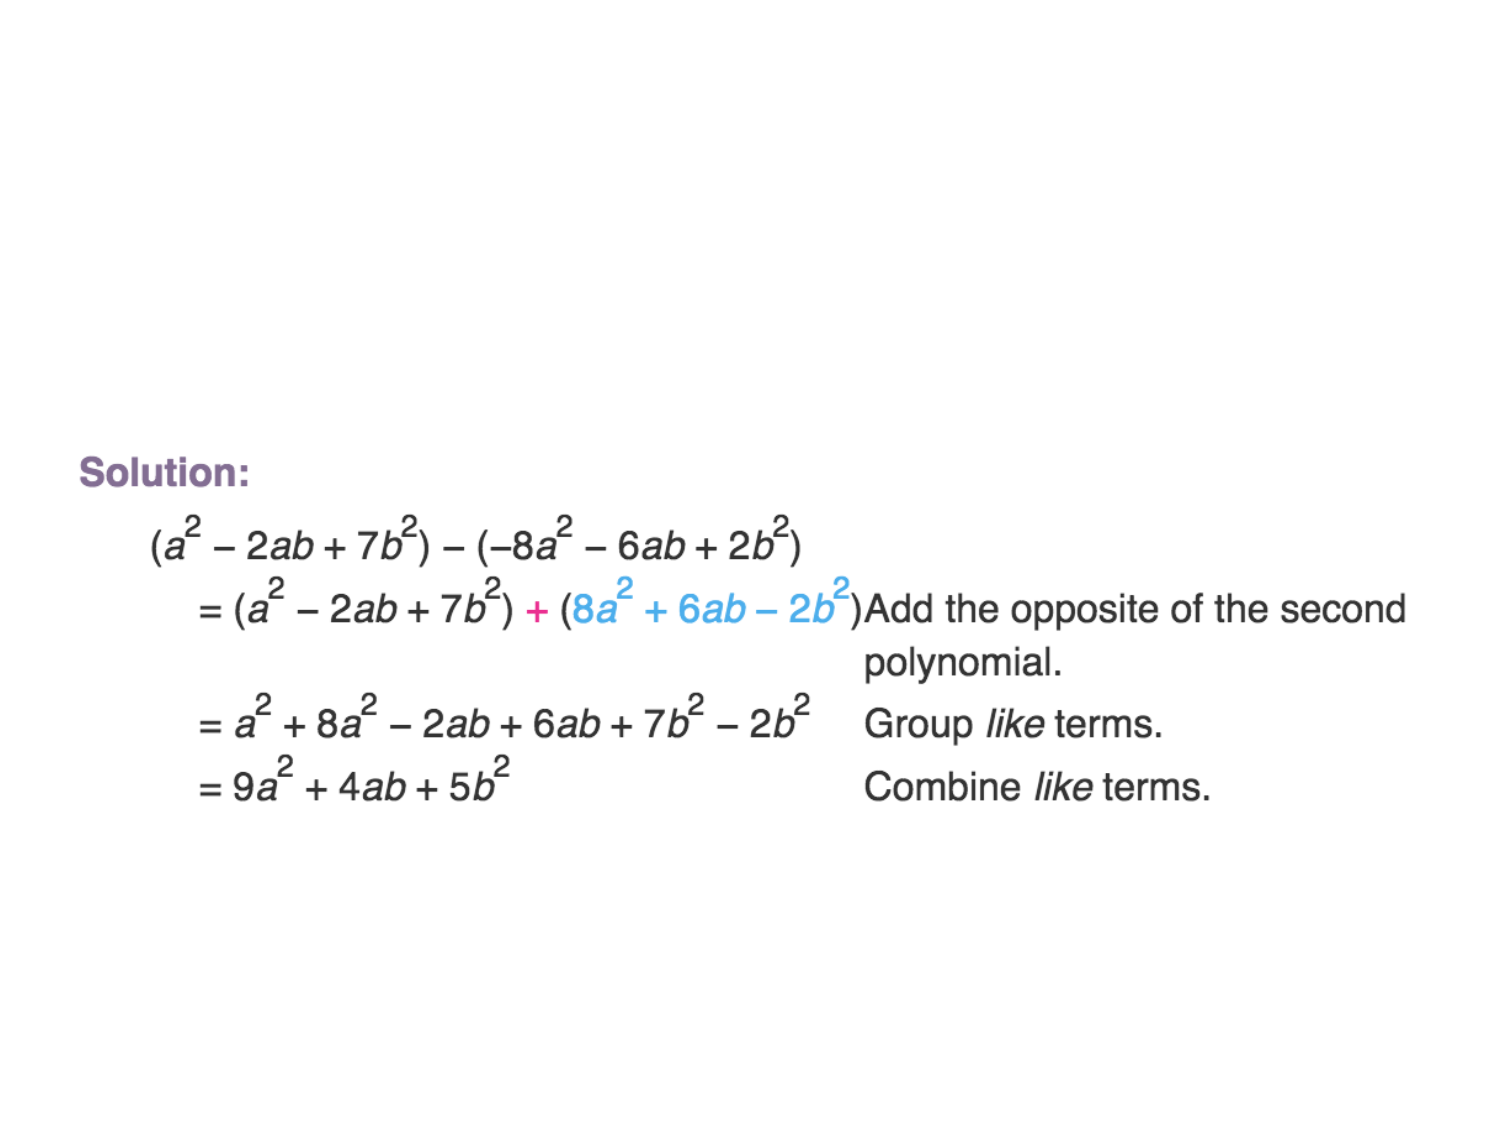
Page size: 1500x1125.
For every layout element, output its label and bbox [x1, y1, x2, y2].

list [74, 262, 1426, 1006]
